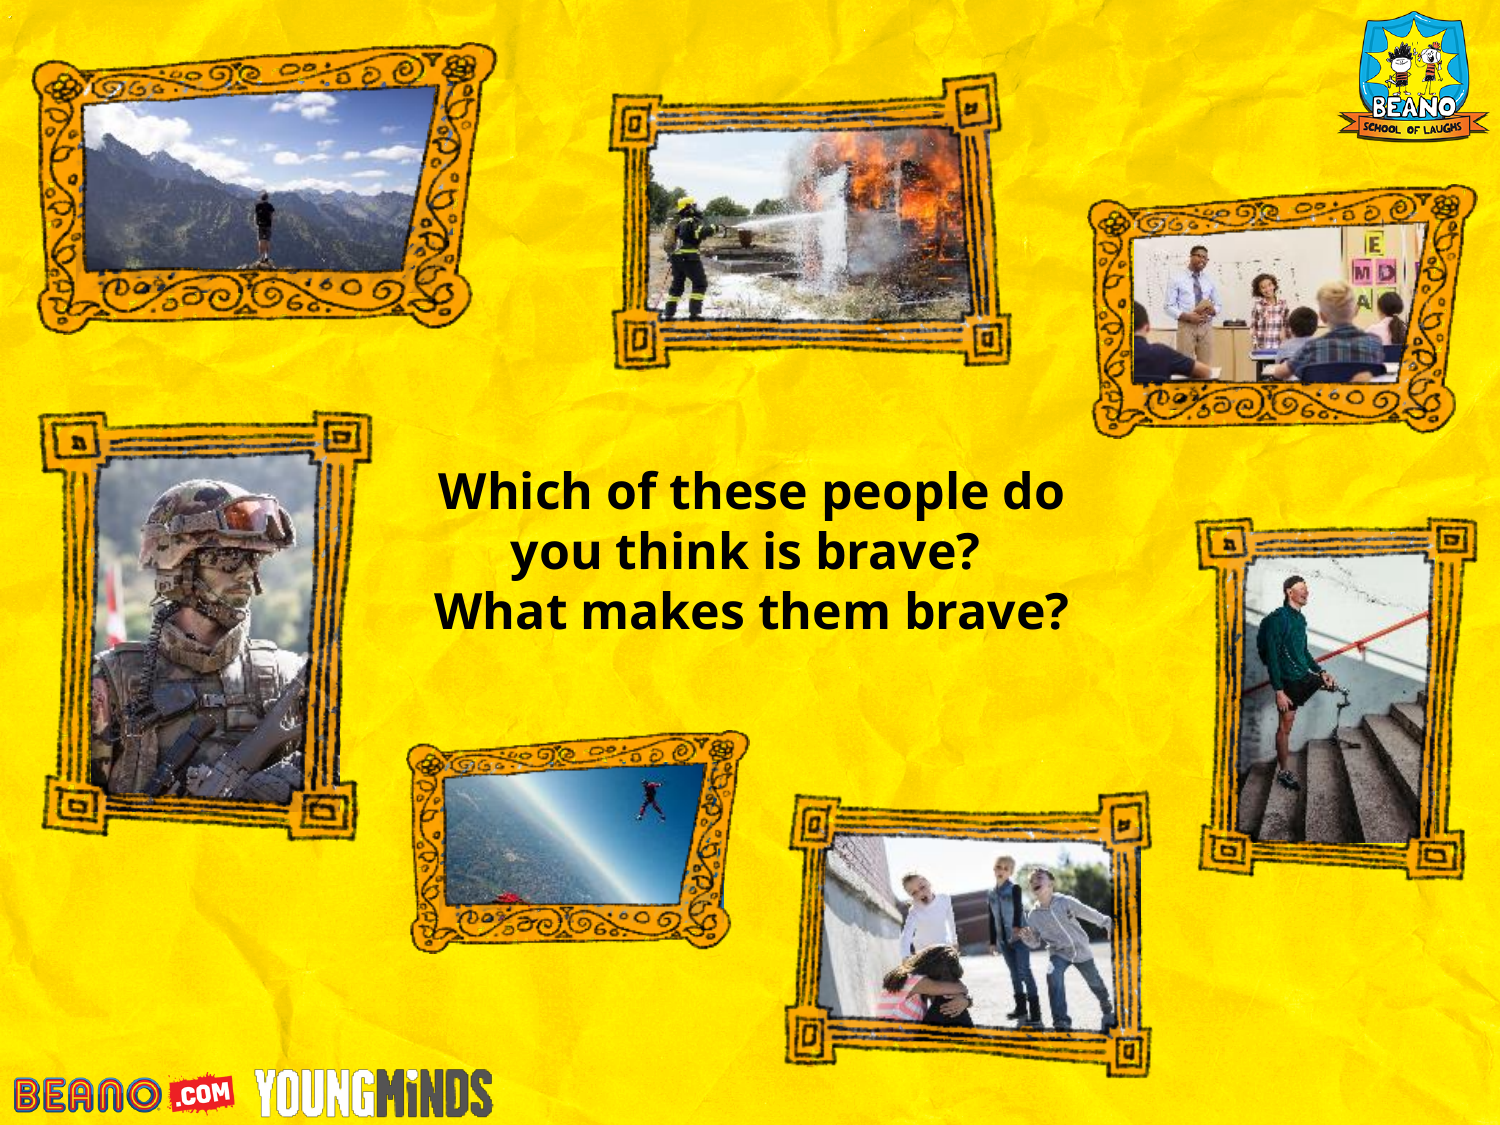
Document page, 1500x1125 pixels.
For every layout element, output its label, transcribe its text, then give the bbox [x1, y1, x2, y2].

title Which of these people do you think is brave? What makes them brave? [385, 433, 1120, 666]
picture [0, 0, 1500, 1125]
